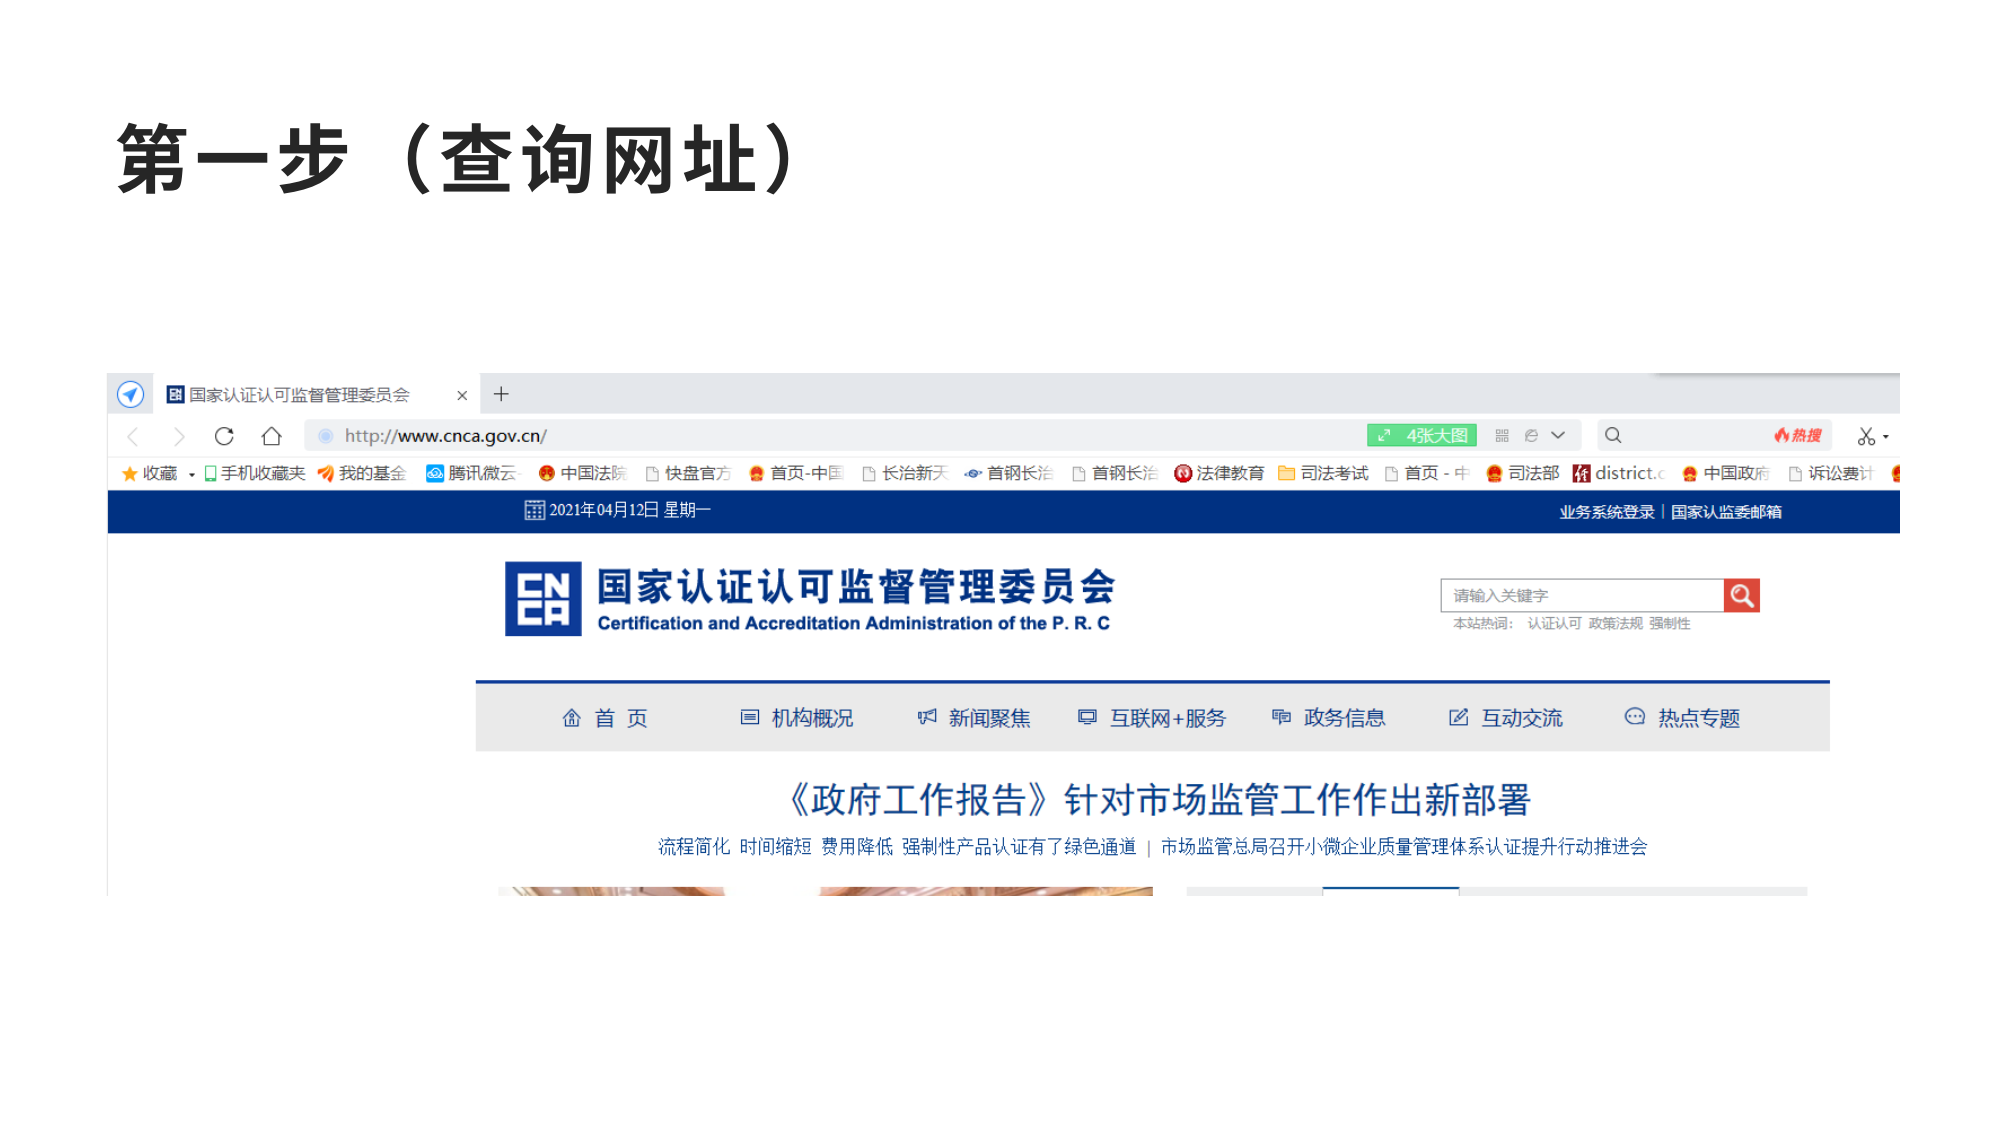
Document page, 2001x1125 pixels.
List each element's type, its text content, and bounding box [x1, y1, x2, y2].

title 第一步（查询网址） [99, 99, 1900, 216]
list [99, 373, 1900, 896]
